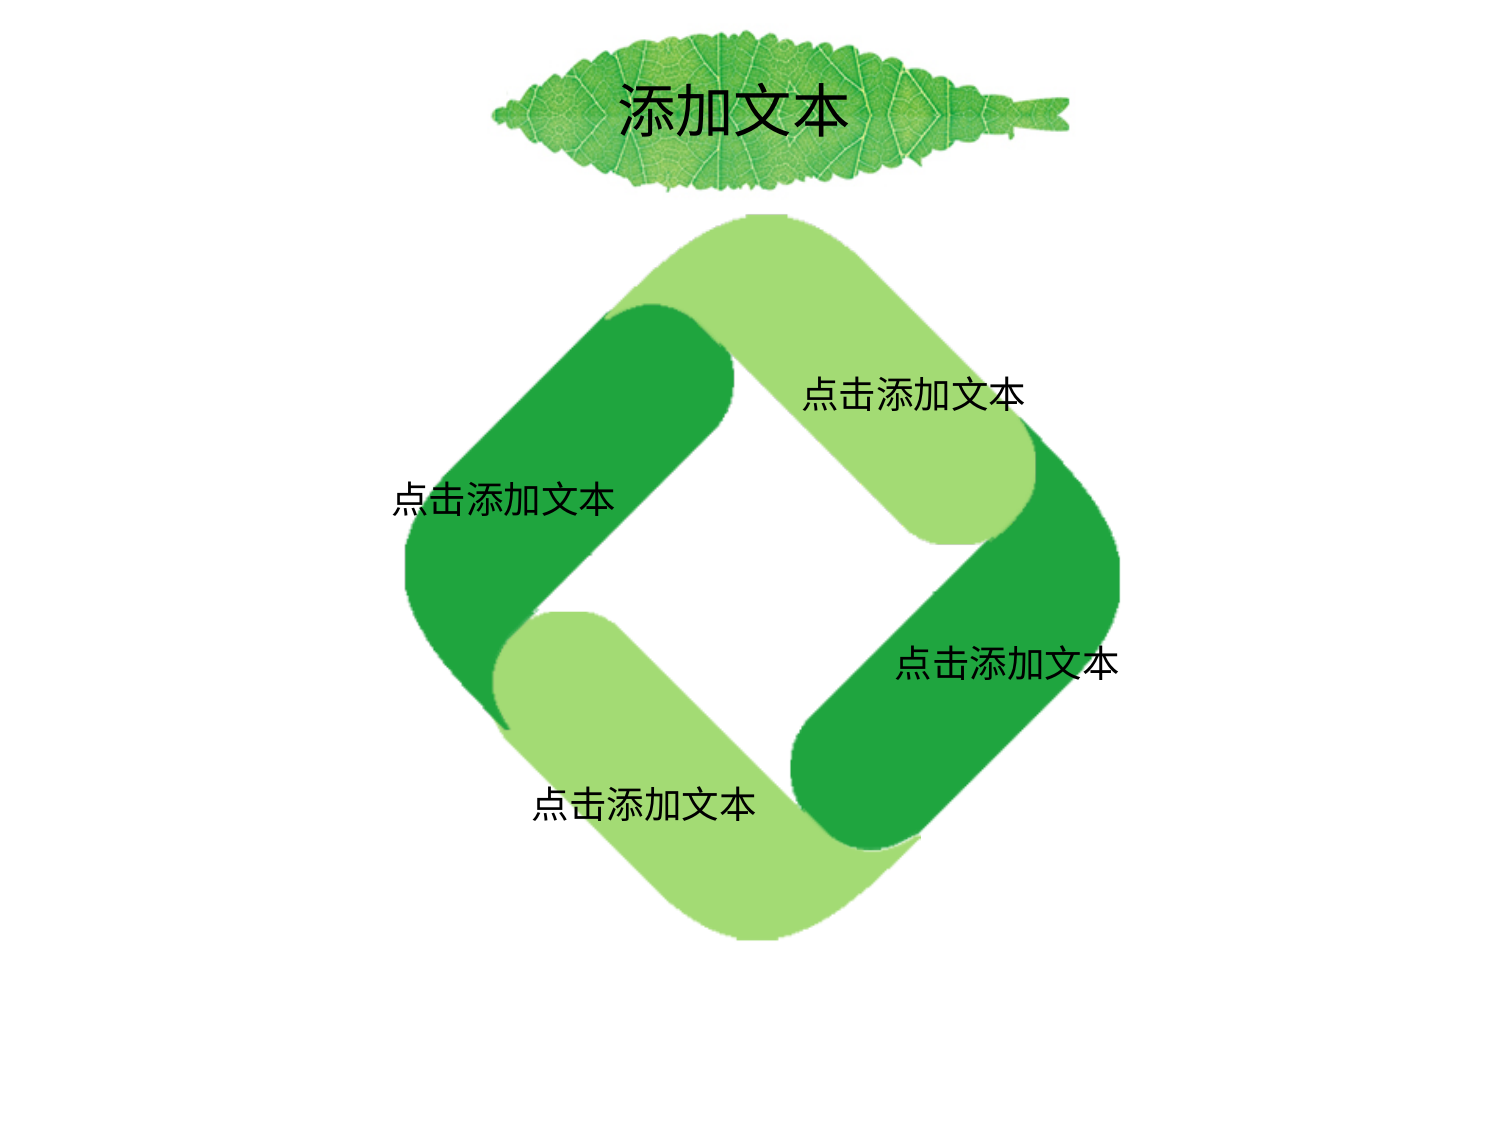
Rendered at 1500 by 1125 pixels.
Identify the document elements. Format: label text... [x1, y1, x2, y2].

text_box 添加文本 [602, 66, 866, 152]
picture [0, 0, 1500, 1125]
